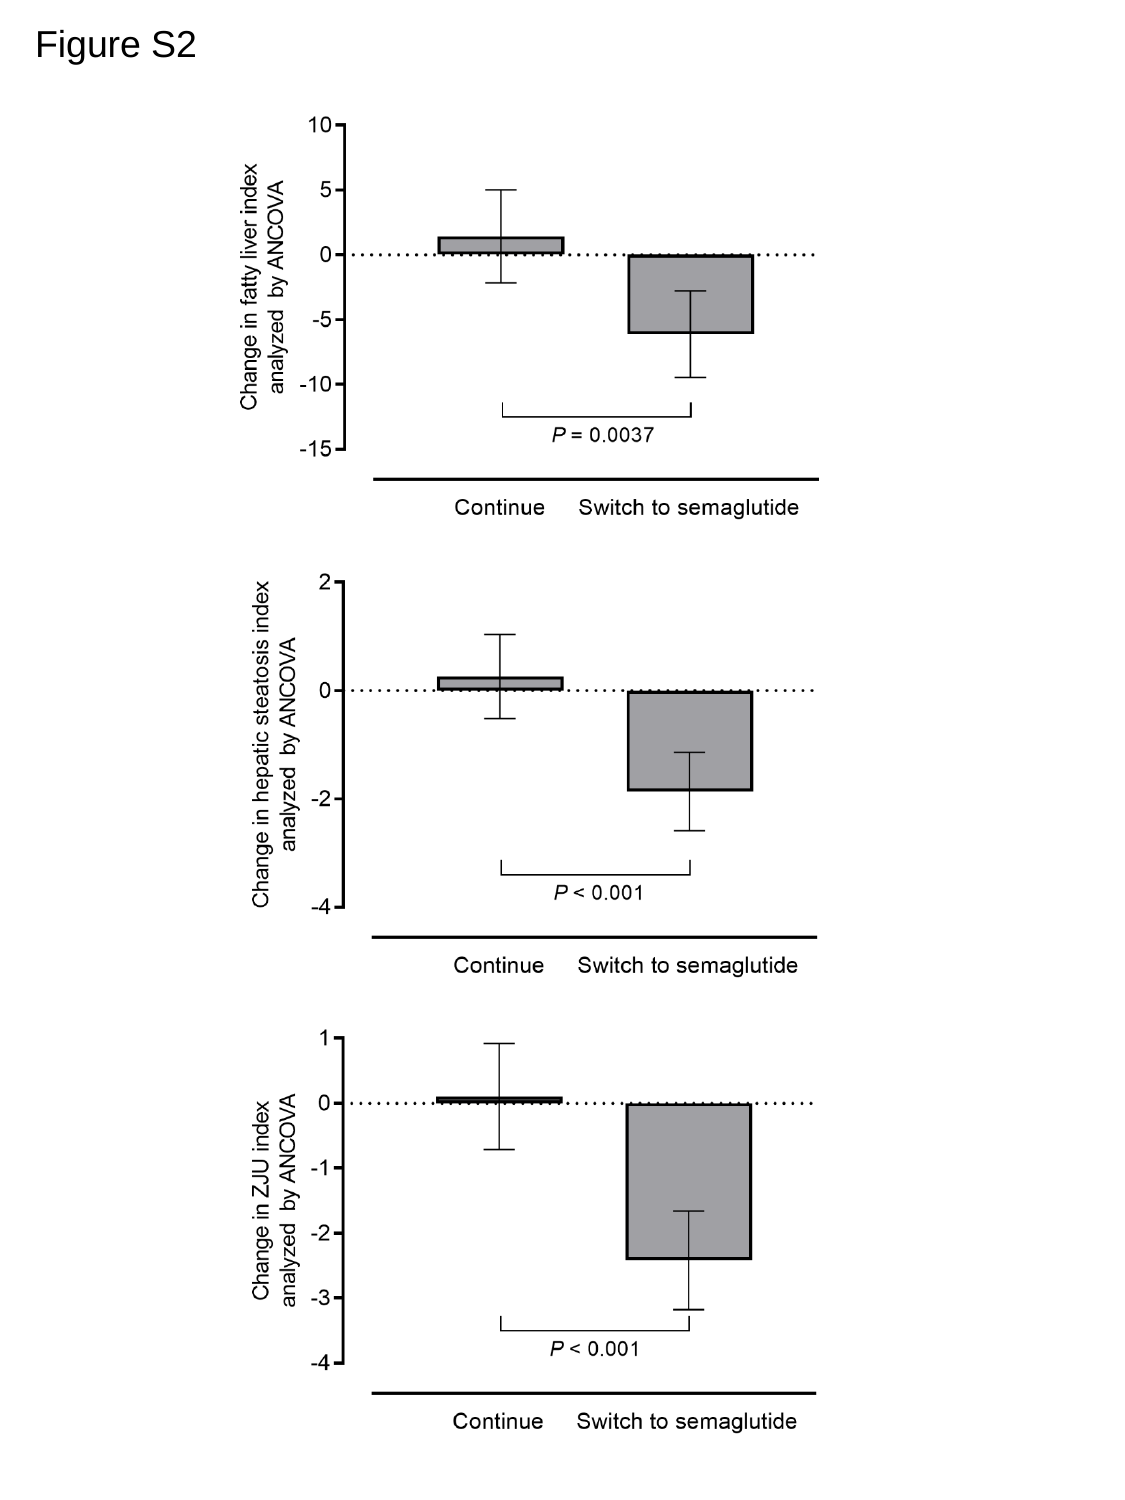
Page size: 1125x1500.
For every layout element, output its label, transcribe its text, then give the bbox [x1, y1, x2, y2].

picture [213, 84, 886, 528]
picture [225, 540, 885, 985]
text_box Figure S2 [20, 12, 213, 73]
picture [225, 997, 884, 1441]
